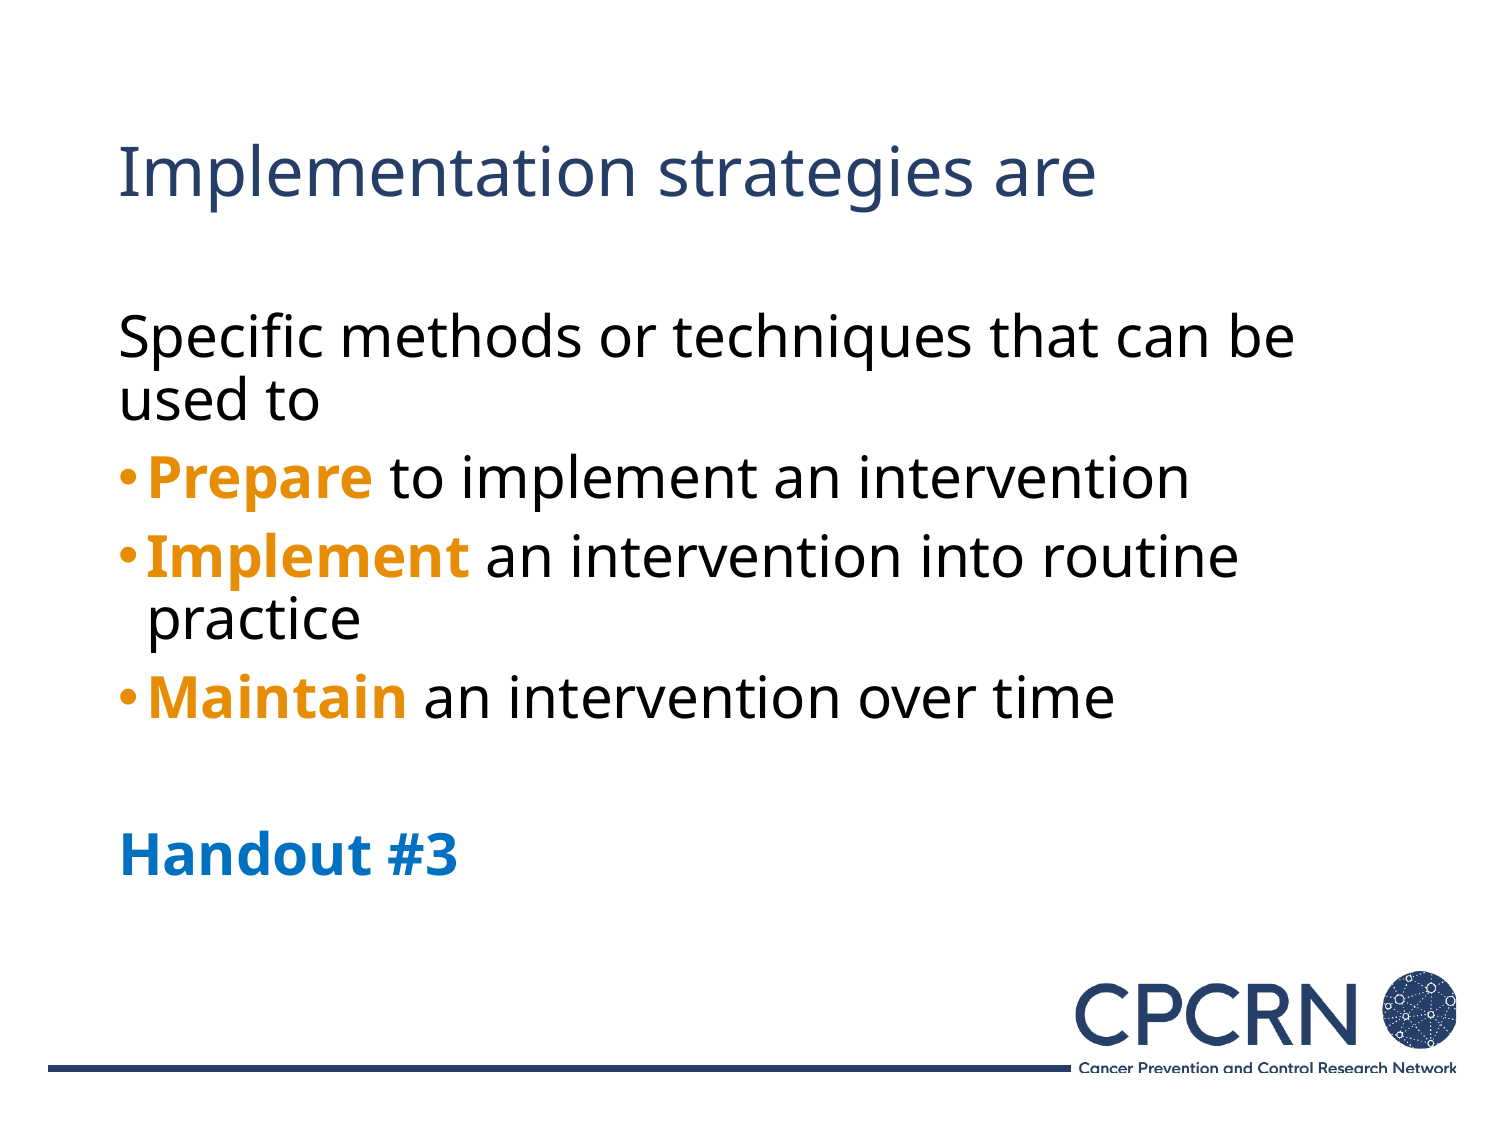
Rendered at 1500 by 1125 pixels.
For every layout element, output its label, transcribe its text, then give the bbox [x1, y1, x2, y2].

title Implementation strategies are [103, 89, 1405, 259]
list Specific methods or techniques that can be used to Prepare to implement an intervention Implement an intervention into routine practice Maintain an intervention over time Handout #3 [103, 299, 1397, 929]
